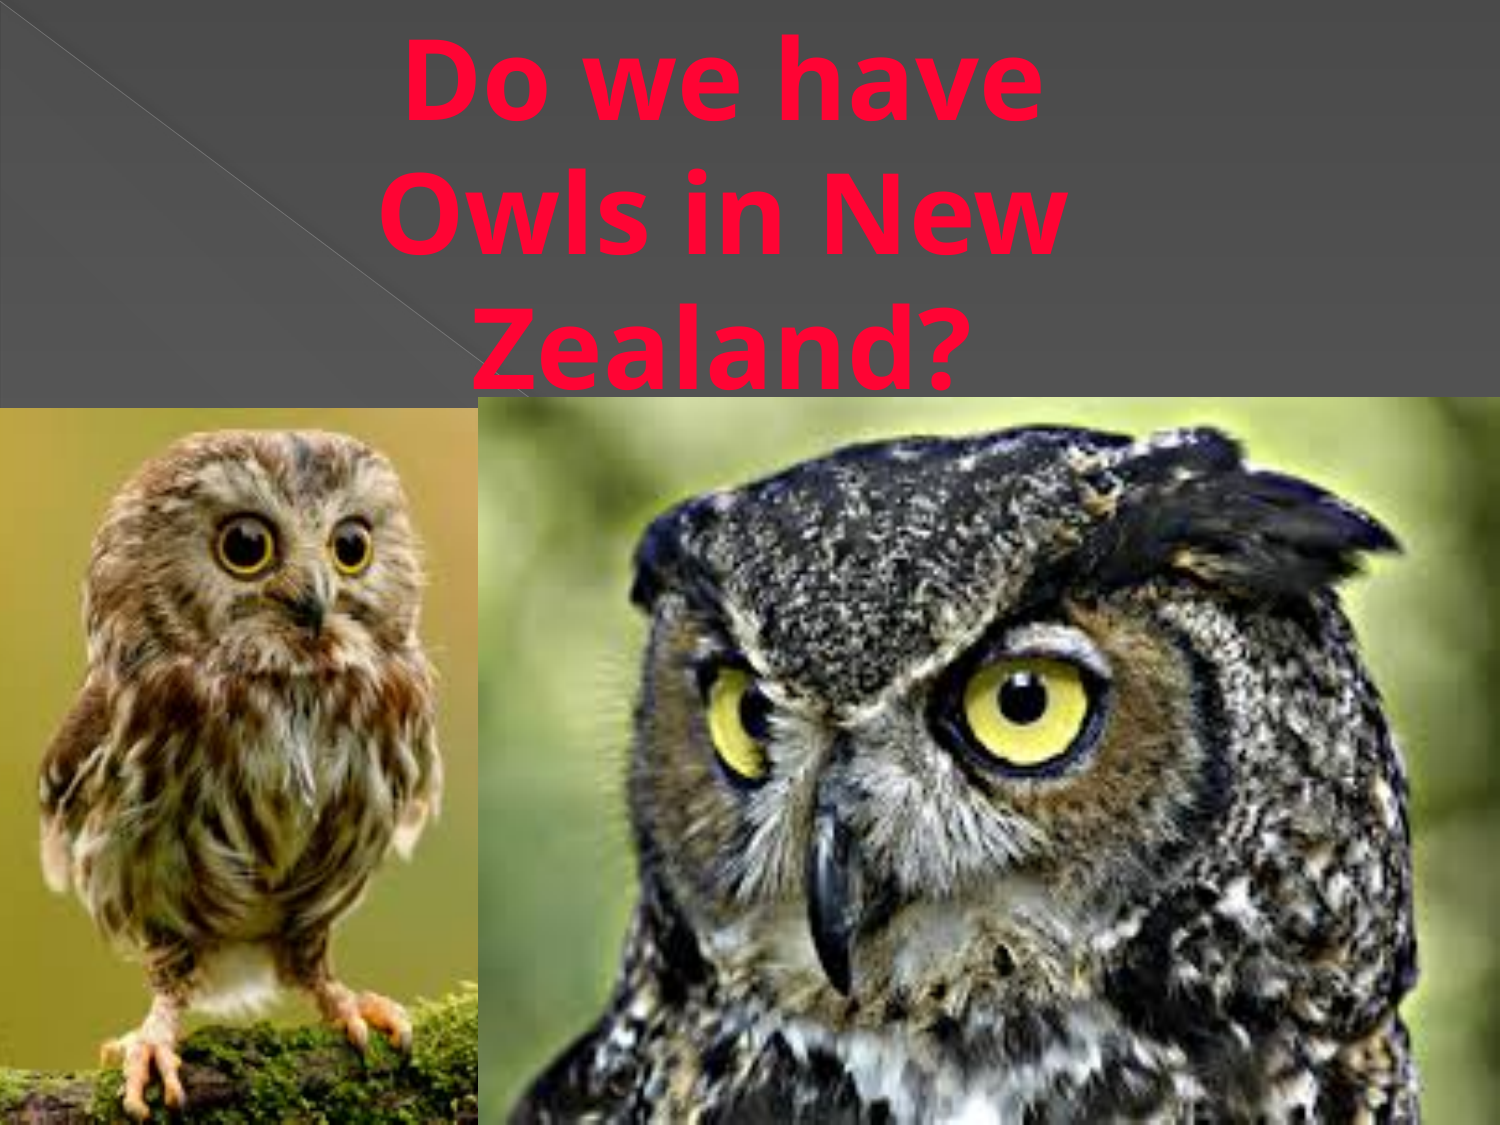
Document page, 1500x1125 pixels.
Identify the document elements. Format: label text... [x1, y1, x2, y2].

picture [0, 396, 1500, 1125]
text_box Do we have Owls in New Zealand? [360, 0, 1085, 396]
